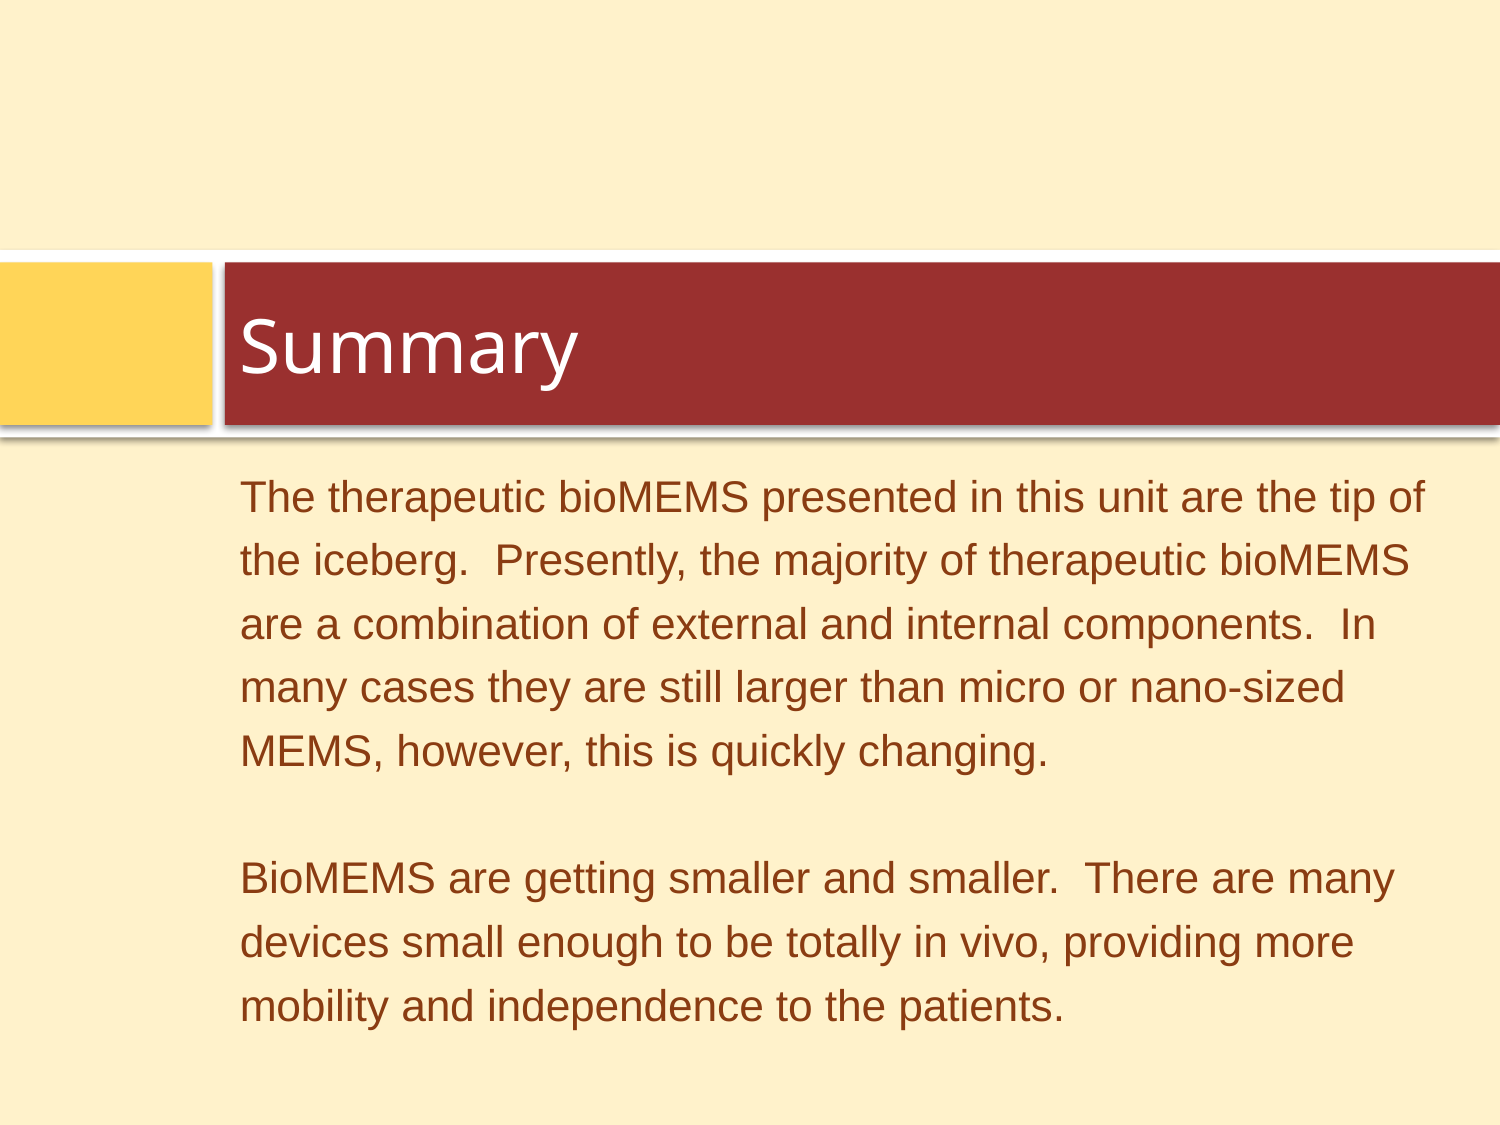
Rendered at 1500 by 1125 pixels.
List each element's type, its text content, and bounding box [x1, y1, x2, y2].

title Summary [225, 262, 1475, 425]
list The therapeutic bioMEMS presented in this unit are the tip of the iceberg. Presently, the majority of therapeutic bioMEMS are a combination of external and internal components. In many cases they are still larger than micro or nano-sized MEMS, however, this is quickly changing. BioMEMS are getting smaller and smaller. There are many devices small enough to be totally in vivo, providing more mobility and independence to the patients. [225, 450, 1450, 1051]
